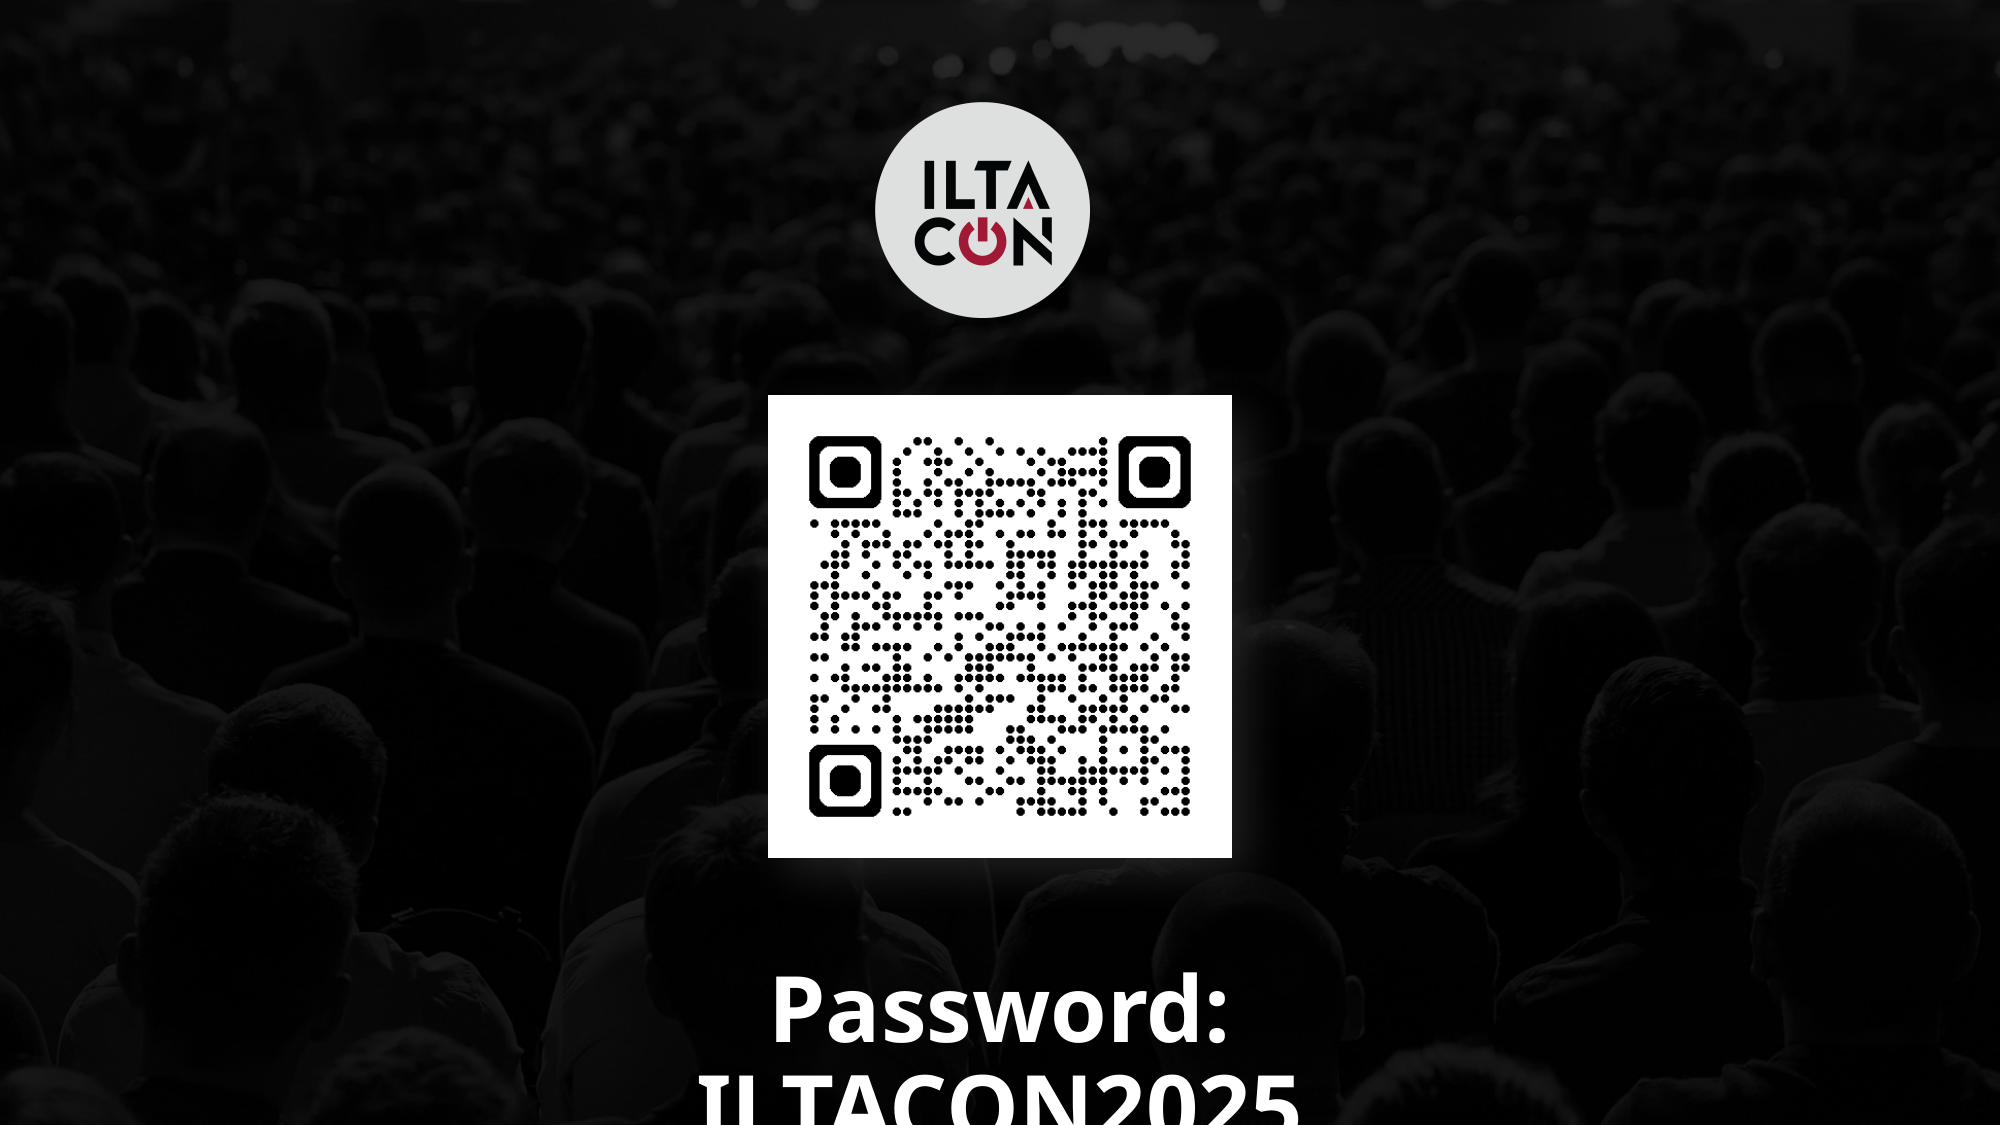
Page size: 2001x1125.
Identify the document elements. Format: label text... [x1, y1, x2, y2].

text_box Password: ILTACON2025 [496, 956, 1504, 1125]
picture [0, 0, 2000, 1125]
